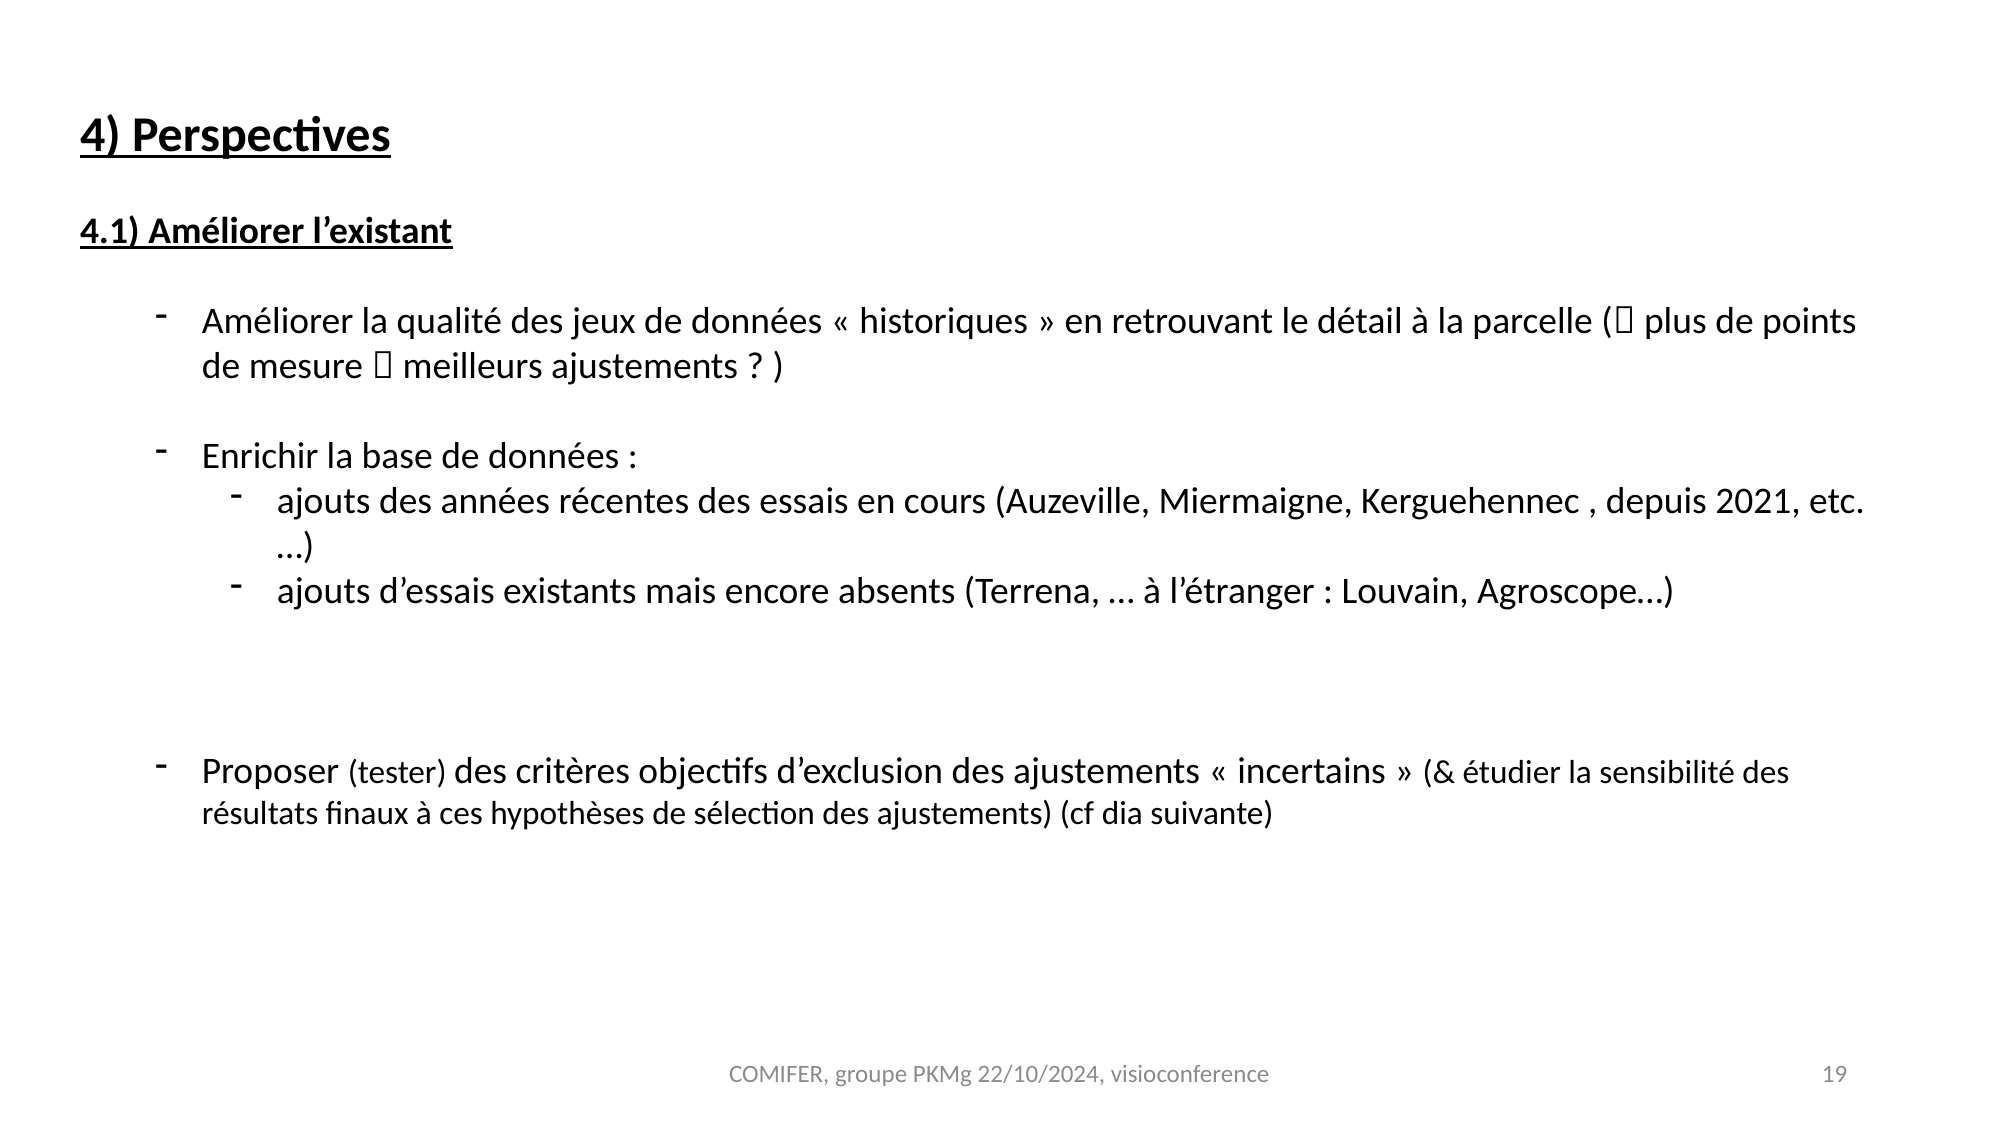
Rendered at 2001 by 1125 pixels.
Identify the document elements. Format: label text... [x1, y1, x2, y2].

footer COMIFER, groupe PKMg 22/10/2024, visioconference [662, 1042, 1338, 1103]
text_box 4) Perspectives 4.1) Améliorer l’existant Améliorer la qualité des jeux de données « historiques » en retrouvant le détail à la parcelle ( plus de points de mesure  meilleurs ajustements ? ) Enrichir la base de données : ajouts des années récentes des essais en cours (Auzeville, Miermaigne, Kerguehennec , depuis 2021, etc. …) ajouts d’essais existants mais encore absents (Terrena, … à l’étranger : Louvain, Agroscope…) Proposer (tester) des critères objectifs d’exclusion des ajustements « incertains » (& étudier la sensibilité des résultats finaux à ces hypothèses de sélection des ajustements) (cf dia suivante) [65, 93, 1897, 839]
slide_number 19 [1412, 1042, 1863, 1103]
